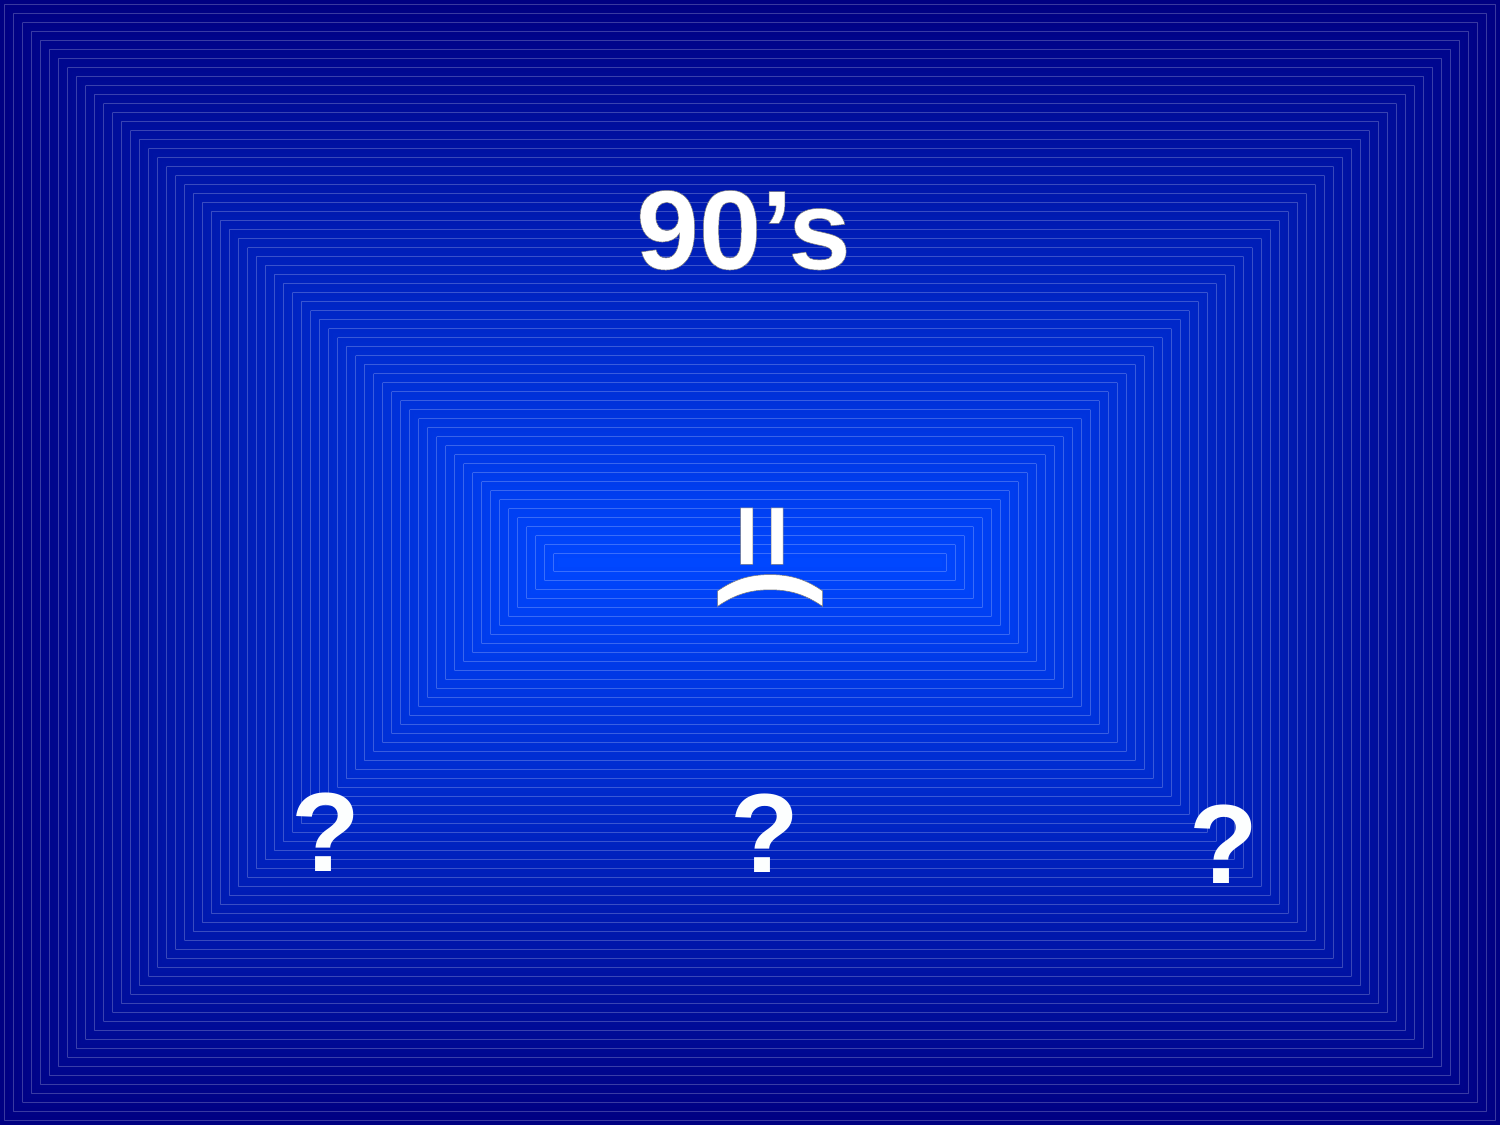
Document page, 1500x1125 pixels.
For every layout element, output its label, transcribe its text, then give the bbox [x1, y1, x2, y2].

text_box 90’s [621, 148, 866, 299]
text_box ? [1045, 763, 1403, 914]
text_box ? [586, 752, 943, 903]
text_box )= [679, 397, 830, 713]
text_box ? [147, 751, 505, 902]
